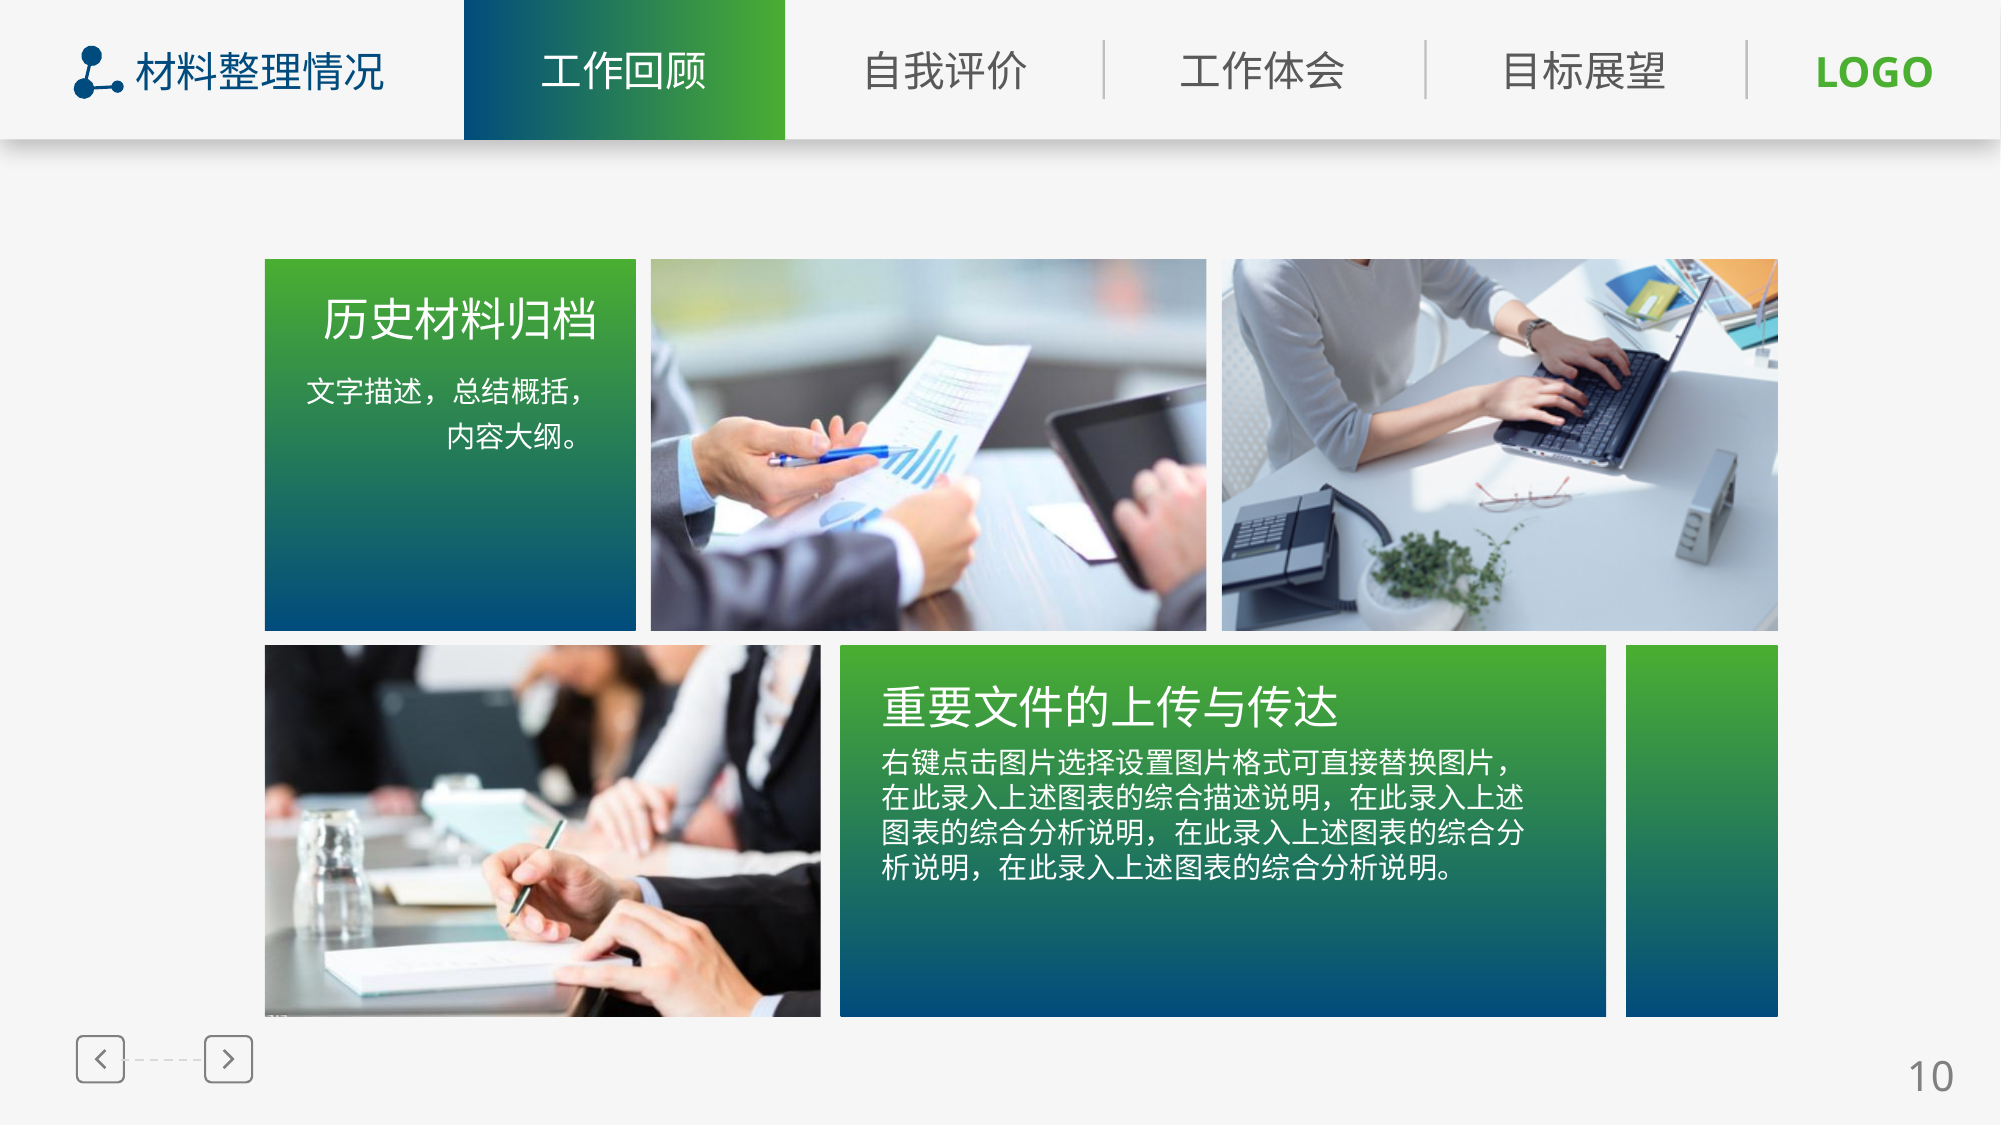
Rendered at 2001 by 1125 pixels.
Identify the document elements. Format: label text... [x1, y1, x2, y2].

text_box 文字描述，总结概括，内容大纲。 [264, 354, 619, 463]
text_box 历史材料归档 [264, 280, 618, 354]
text_box [264, 645, 821, 1017]
text_box [1626, 645, 1778, 1017]
text_box [1221, 259, 1778, 631]
text_box 重要文件的上传与传达 [861, 668, 1371, 734]
text_box [264, 259, 636, 631]
text_box 右键点击图片选择设置图片格式可直接替换图片，在此录入上述图表的综合描述说明，在此录入上述图表的综合分析说明，在此录入上述图表的综合分析说明，在此录入上述图表的综合分析说明。 [861, 734, 1565, 895]
text_box [840, 645, 1607, 1017]
text_box [650, 259, 1207, 631]
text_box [80, 38, 473, 105]
